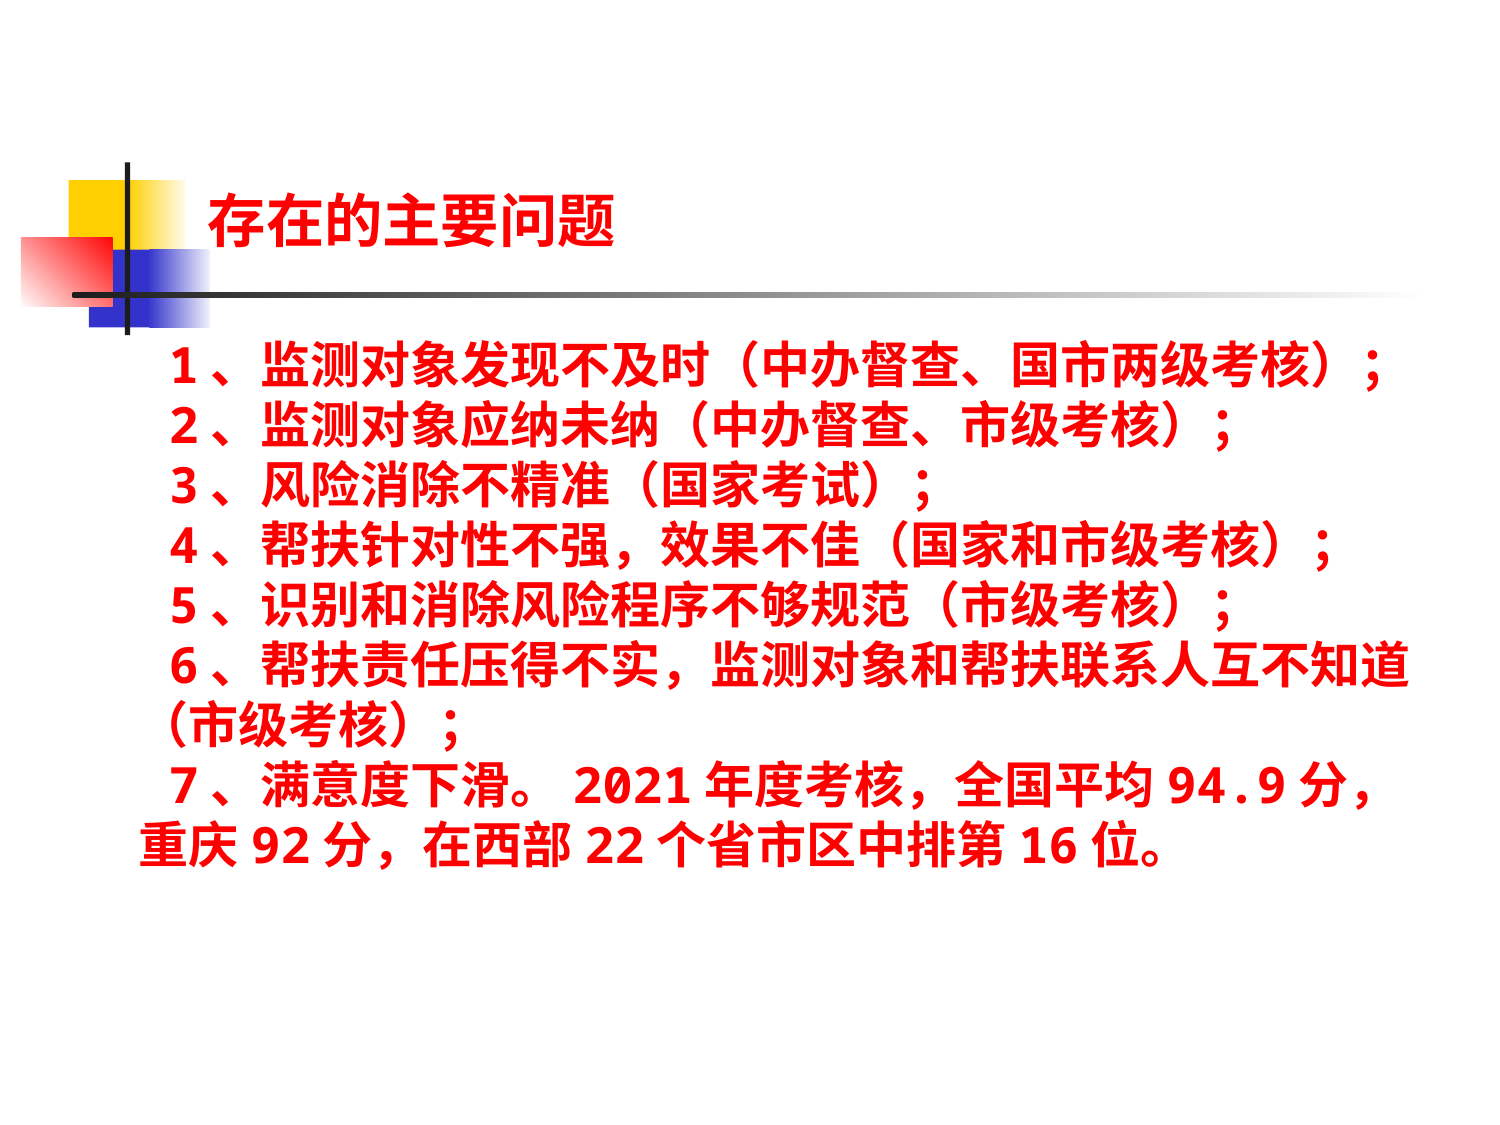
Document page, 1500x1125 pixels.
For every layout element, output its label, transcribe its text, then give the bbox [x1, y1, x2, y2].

text_box 存在的主要问题 [193, 176, 631, 262]
text_box 1、监测对象发现不及时（中办督查、国市两级考核）； 2、监测对象应纳未纳（中办督查、市级考核）； 3、风险消除不精准（国家考试）； 4、帮扶针对性不强，效果不佳（国家和市级考核）； 5、识别和消除风险程序不够规范（市级考核）； 6、帮扶责任压得不实，监测对象和帮扶联系人互不知道（市级考核）； 7、满意度下滑。2021年度考核，全国平均94.9分，重庆92分，在西部22个省市区中排第16位。 [123, 326, 1442, 1001]
